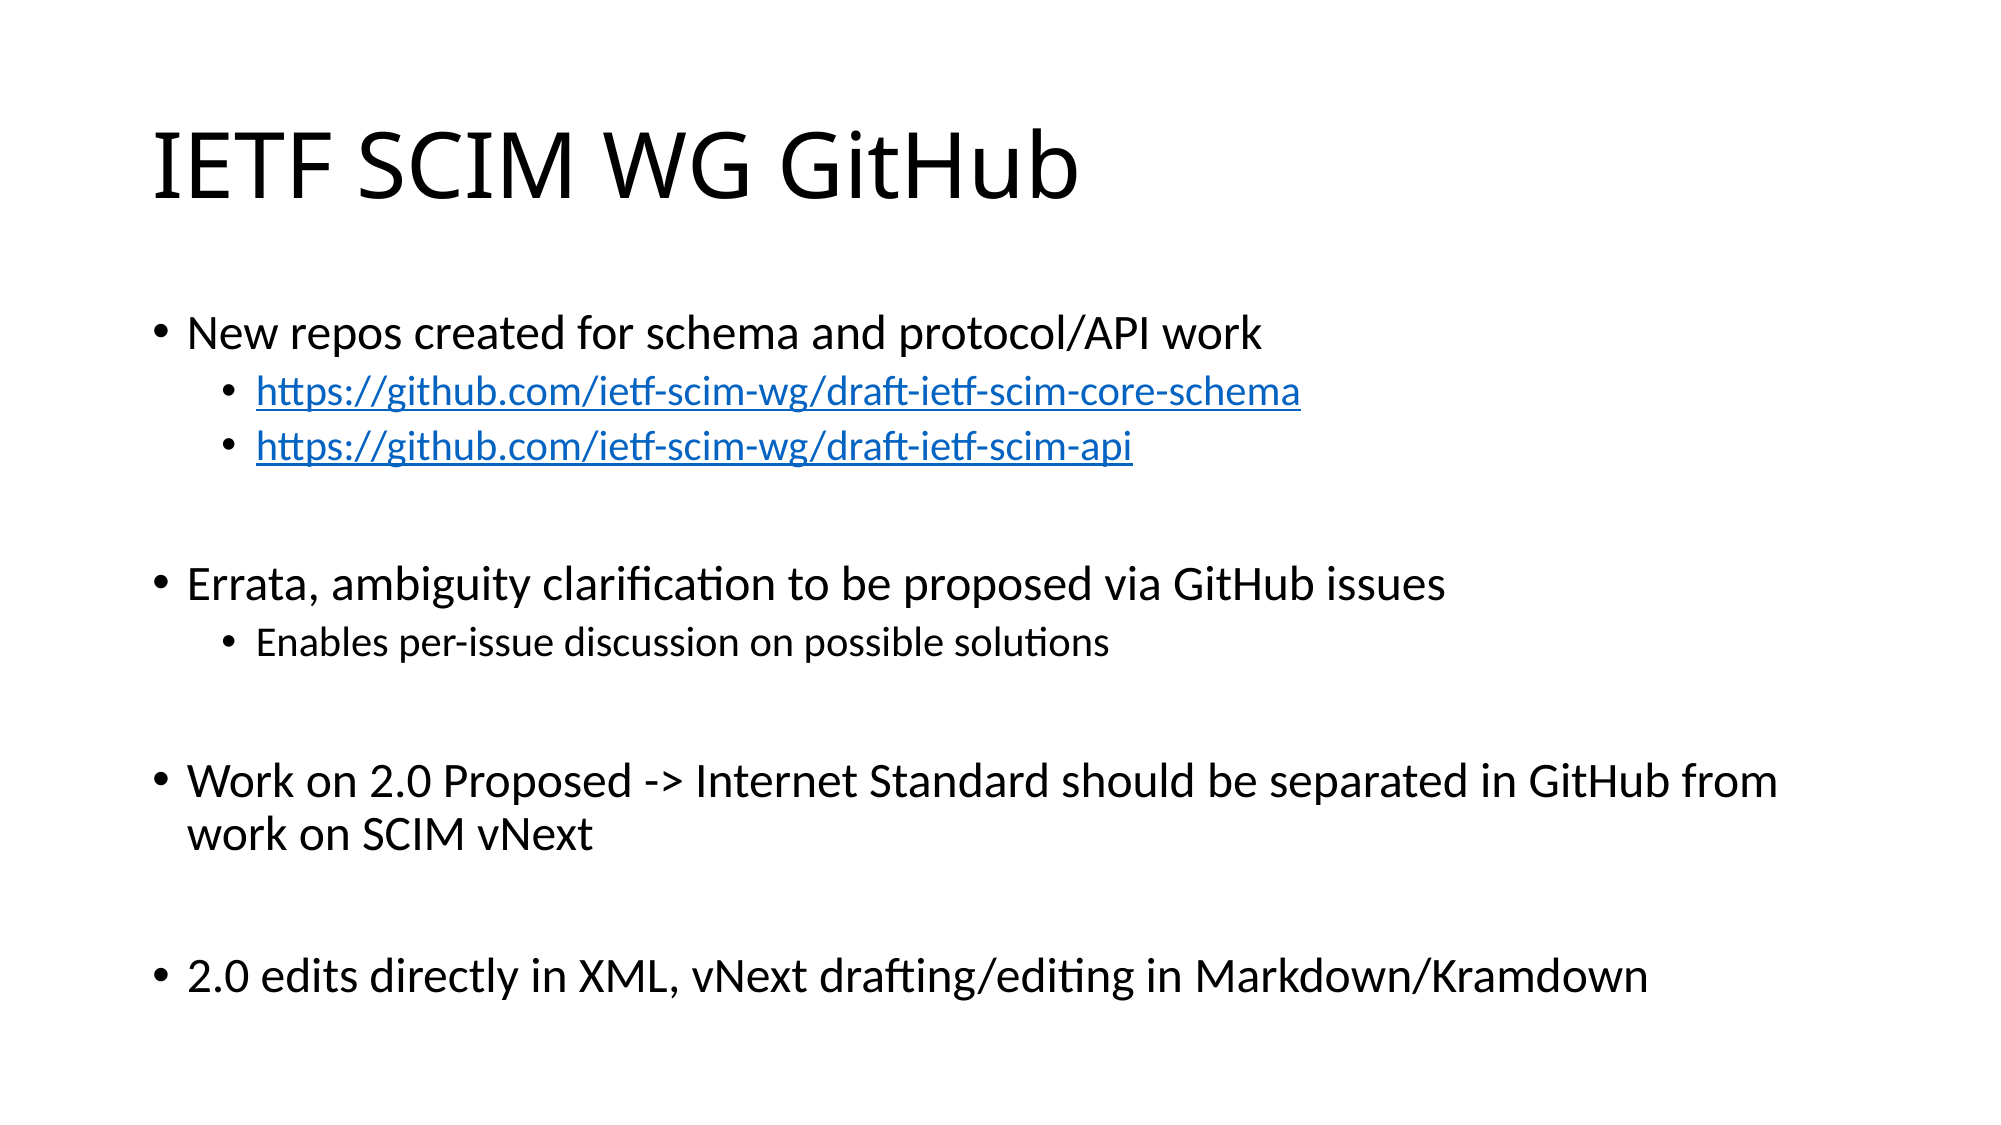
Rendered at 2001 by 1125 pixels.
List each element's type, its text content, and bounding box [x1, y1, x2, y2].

title IETF SCIM WG GitHub [137, 59, 1863, 278]
list New repos created for schema and protocol/API work https://github.com/ietf-scim-wg/draft-ietf-scim-core-schema https://github.com/ietf-scim-wg/draft-ietf-scim-api Errata, ambiguity clarification to be proposed via GitHub issues Enables per-issue discussion on possible solutions Work on 2.0 Proposed -> Internet Standard should be separated in GitHub from work on SCIM vNext 2.0 edits directly in XML, vNext drafting/editing in Markdown/Kramdown [137, 299, 1863, 1014]
